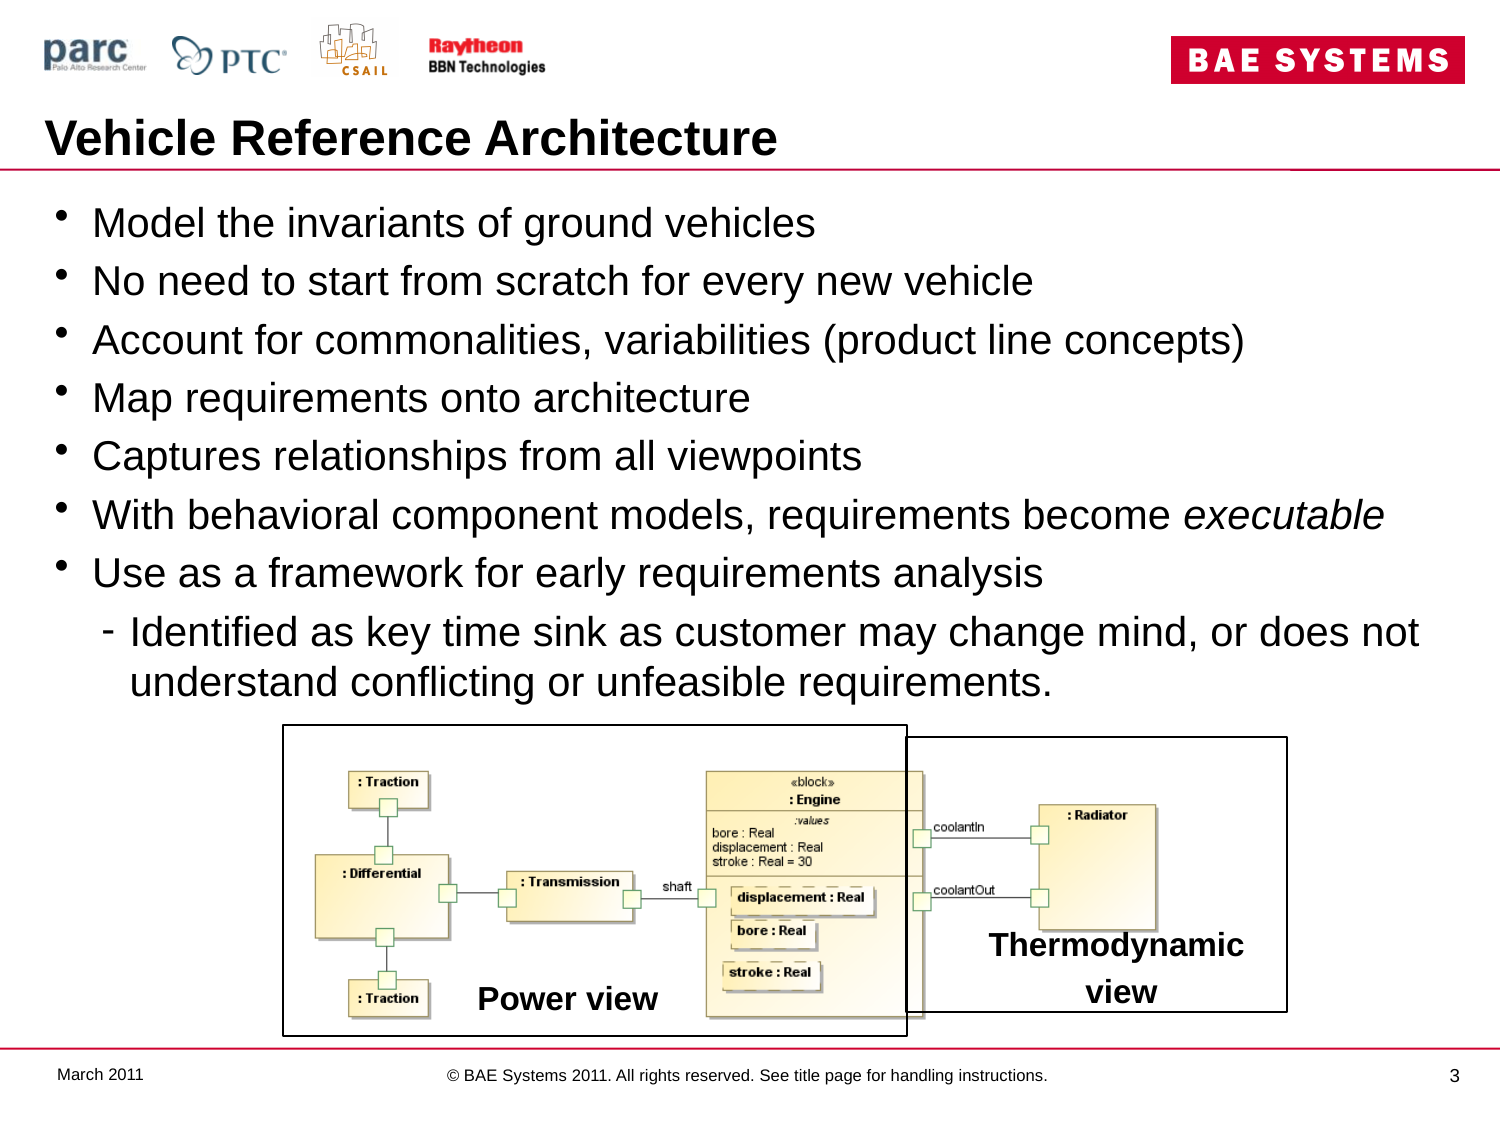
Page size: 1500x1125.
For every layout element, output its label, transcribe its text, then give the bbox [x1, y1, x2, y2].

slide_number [41, 1055, 393, 1112]
text_box [905, 736, 1287, 1012]
text_box [283, 725, 907, 1037]
title Vehicle Reference Architecture [44, 73, 1405, 168]
list Model the invariants of ground vehicles No need to start from scratch for every new vehicle Account for commonalities, variabilities (product line concepts) Map requirements onto architecture Captures relationships from all viewpoints With behavioral component models, requirements become executable Use as a framework for early requirements analysis Identified as key time sink as customer may change mind, or does not understand conflicting or unfeasible requirements. [39, 188, 1459, 1036]
footer © BAE Systems 2011. All rights reserved. See title page for handling instructions. [374, 1057, 1122, 1112]
picture [311, 17, 399, 73]
picture [303, 759, 1168, 1029]
slide_number 3 [1124, 1055, 1476, 1109]
text_box Thermodynamic view [1172, 1012, 1270, 1017]
picture [44, 39, 147, 71]
picture [172, 36, 287, 73]
picture [423, 30, 551, 73]
picture [1171, 36, 1465, 84]
